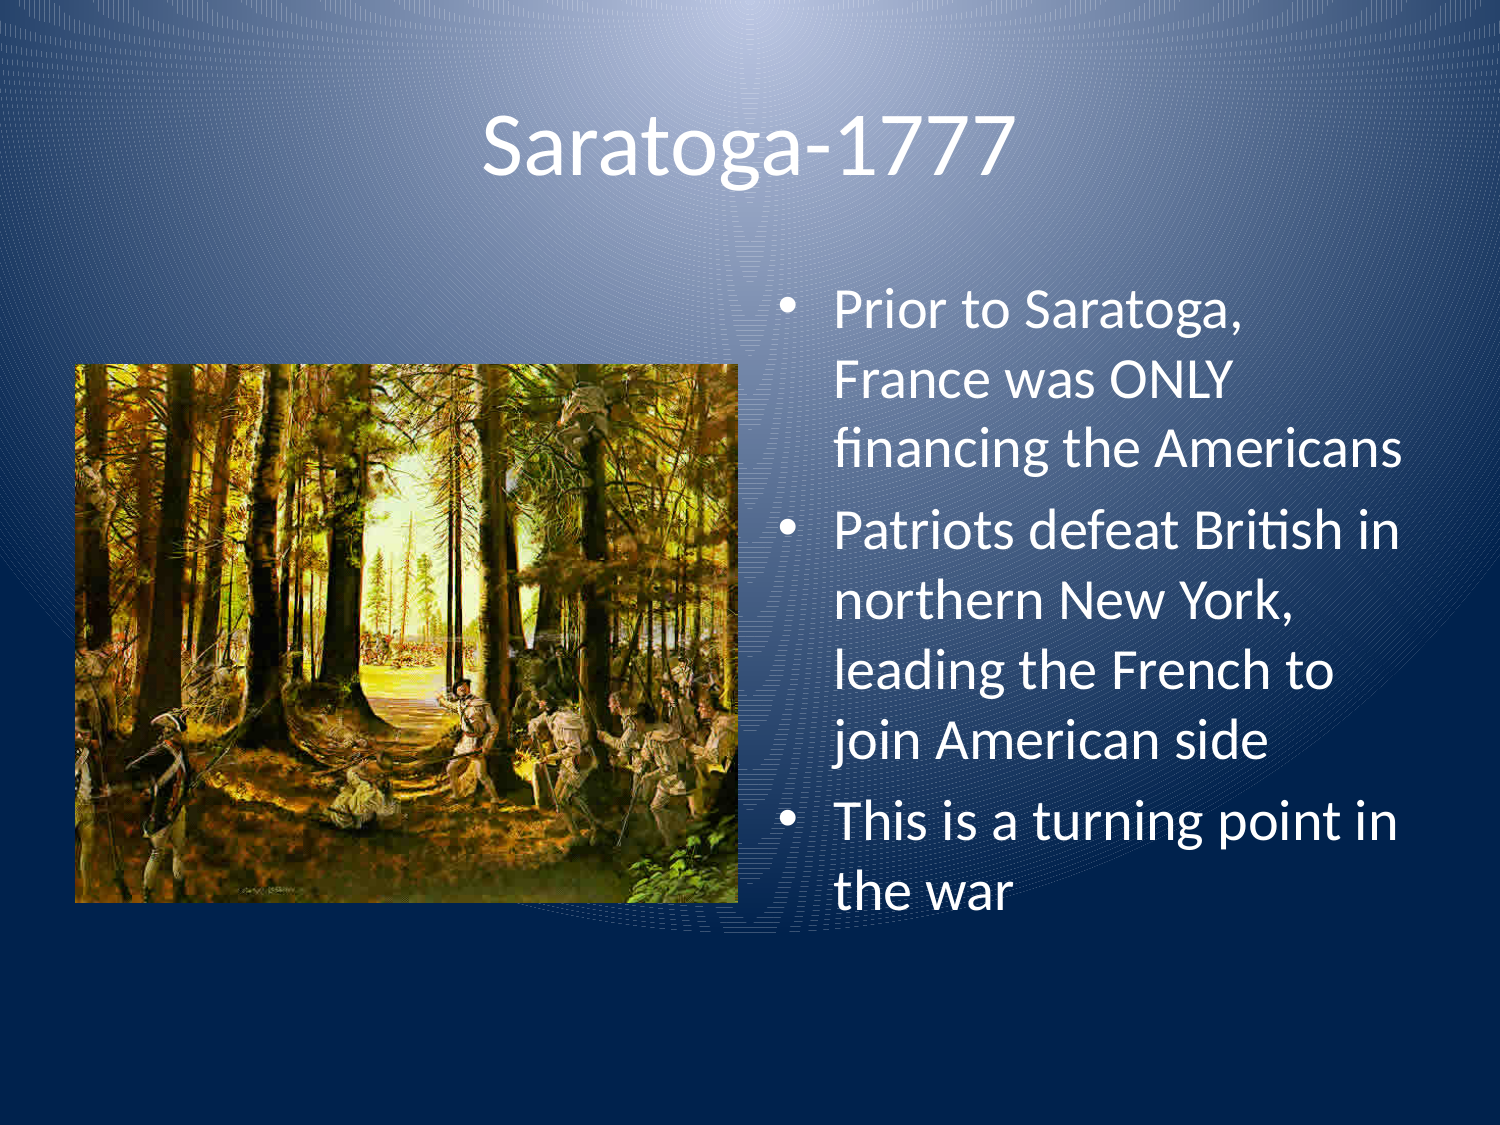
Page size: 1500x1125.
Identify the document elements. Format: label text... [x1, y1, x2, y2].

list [74, 262, 738, 1006]
list Prior to Saratoga, France was ONLY financing the Americans Patriots defeat British in northern New York, leading the French to join American side This is a turning point in the war [762, 262, 1425, 1005]
title Saratoga-1777 [75, 45, 1425, 233]
